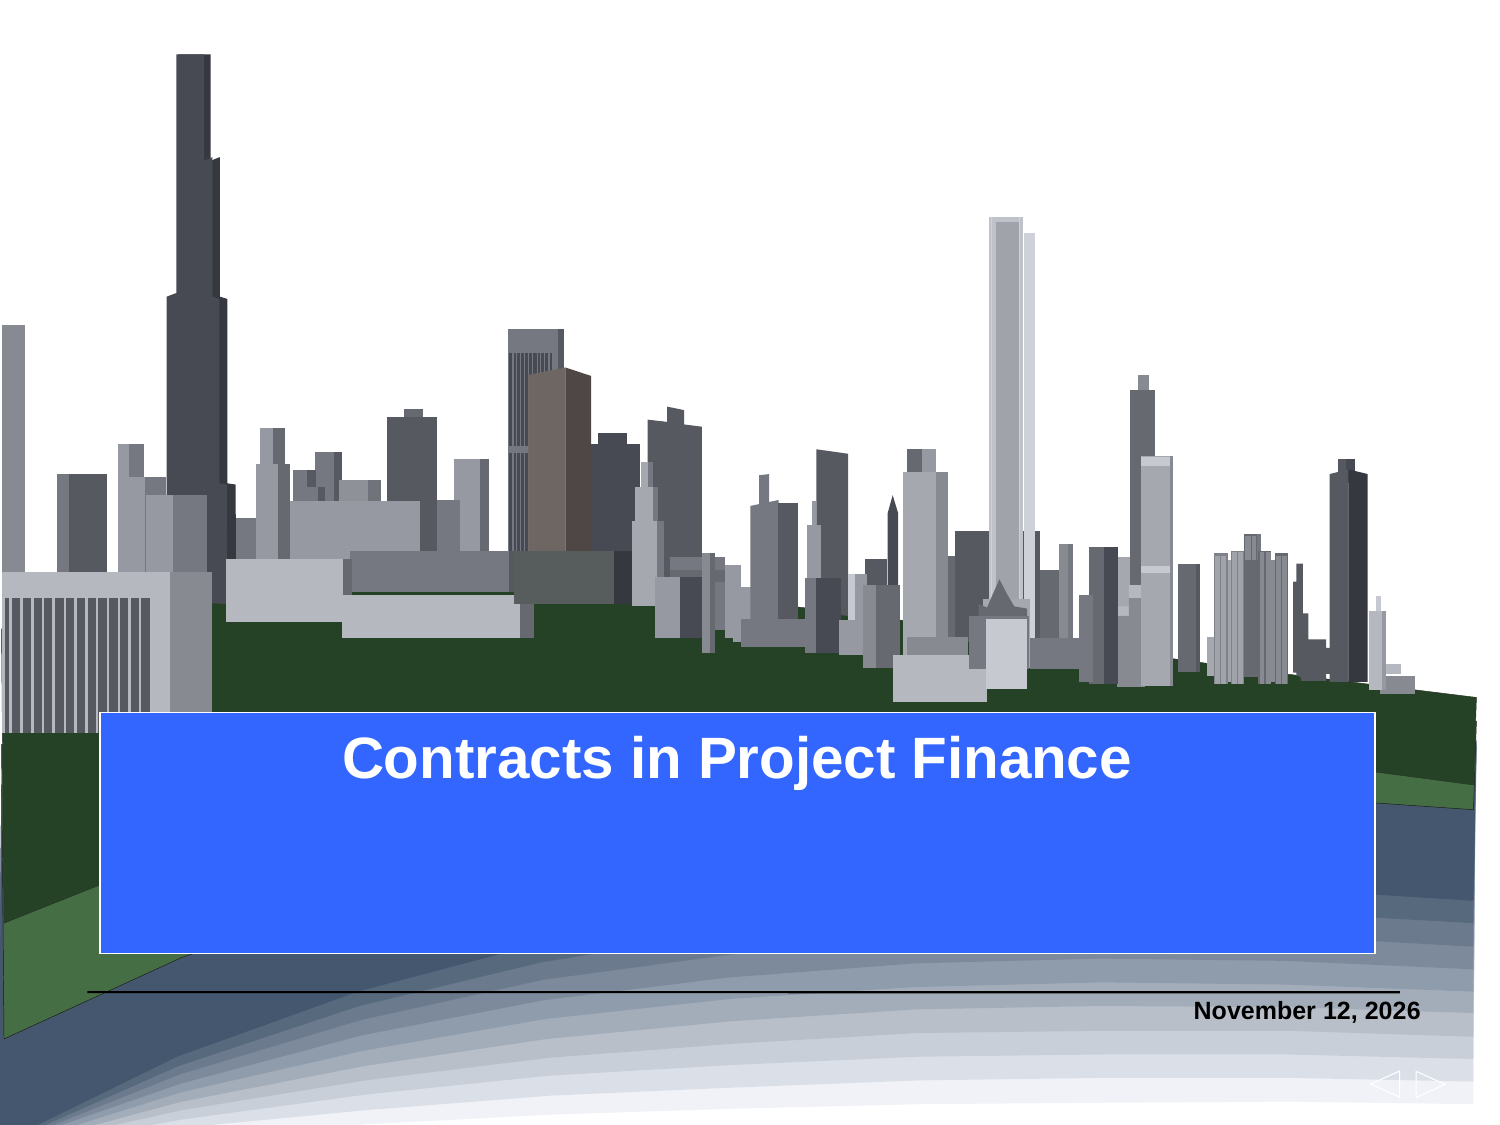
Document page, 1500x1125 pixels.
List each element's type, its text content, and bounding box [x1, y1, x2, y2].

title Contracts in Project Finance [99, 712, 1376, 954]
